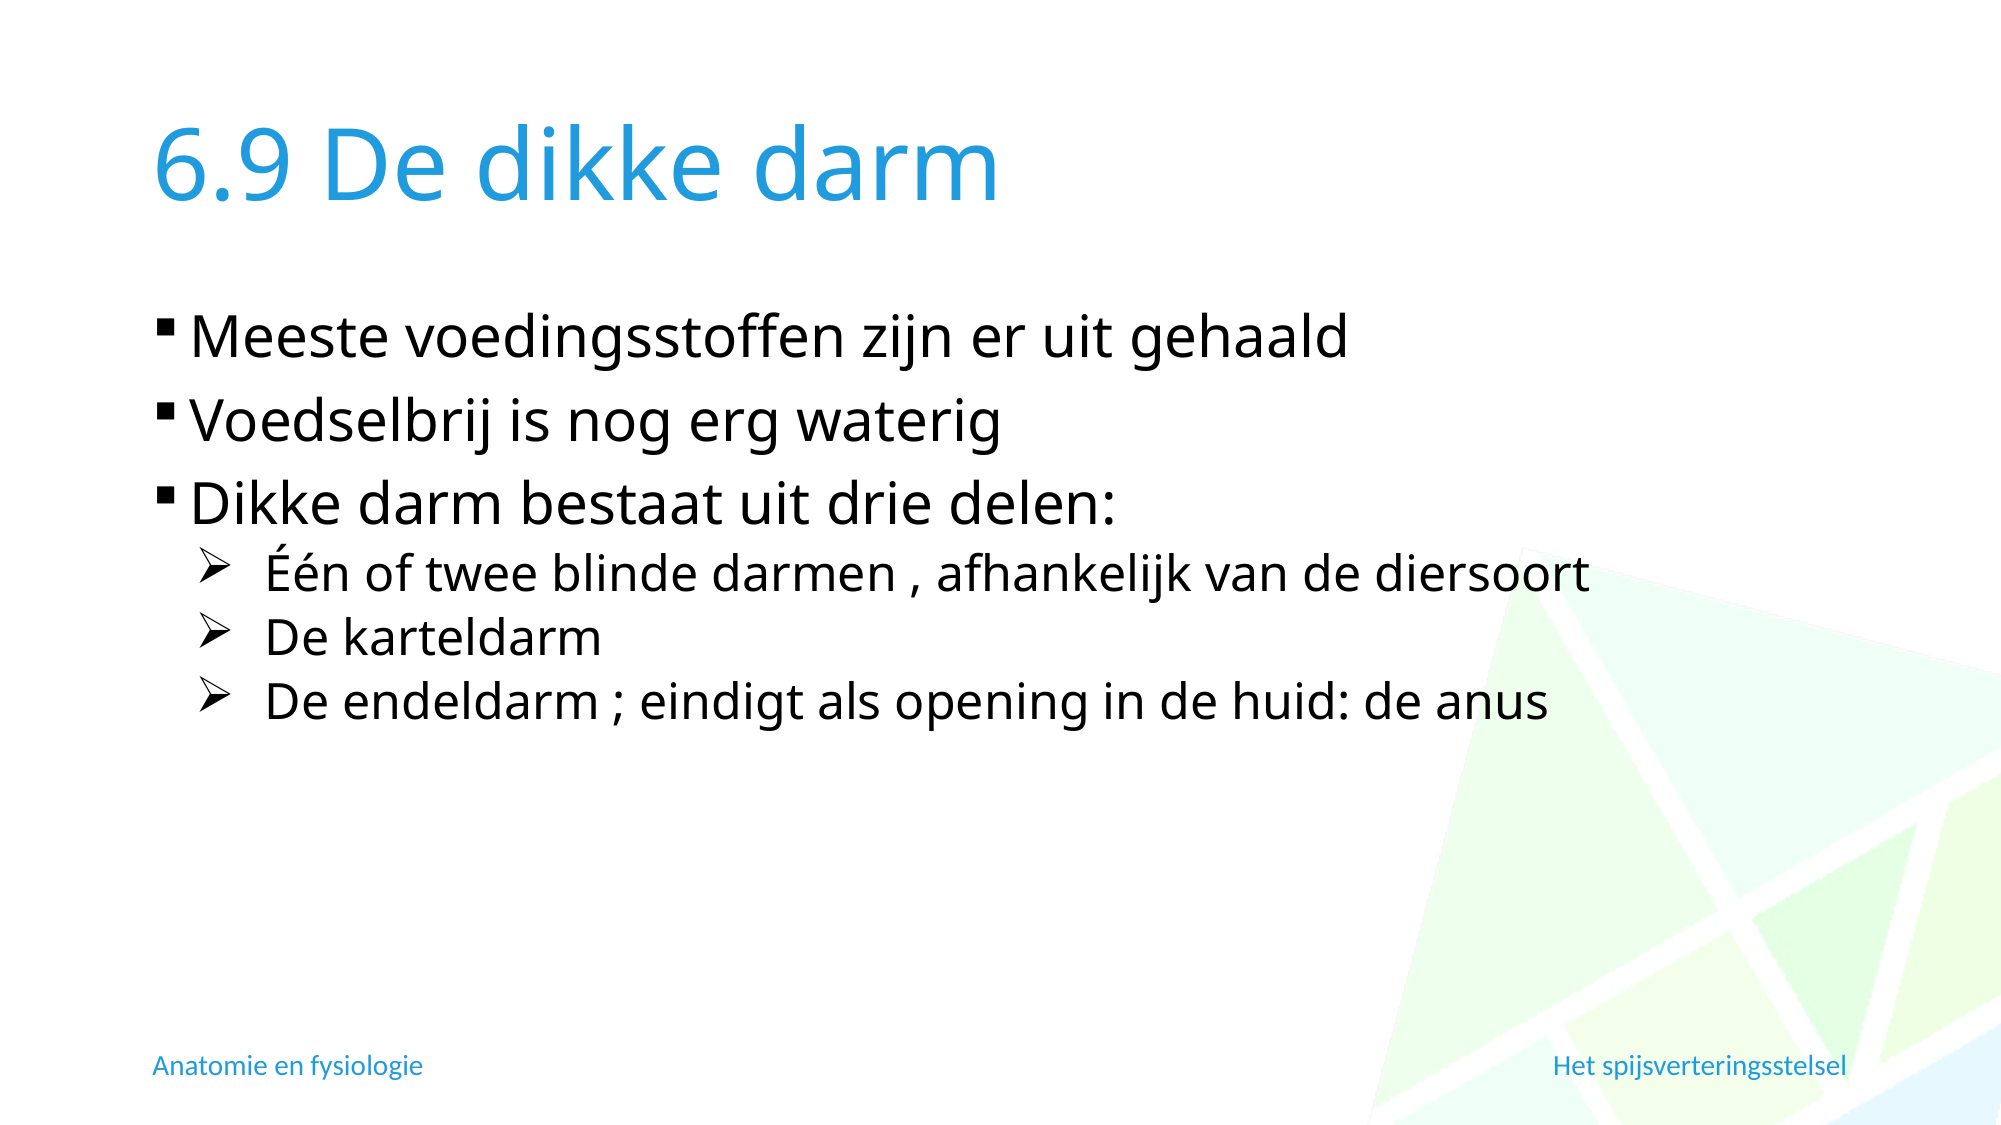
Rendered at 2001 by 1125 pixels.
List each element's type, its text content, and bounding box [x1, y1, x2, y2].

list Anatomie en fysiologie [137, 1042, 588, 1103]
list Meeste voedingsstoffen zijn er uit gehaald Voedselbrij is nog erg waterig Dikke darm bestaat uit drie delen: Één of twee blinde darmen , afhankelijk van de diersoort De karteldarm De endeldarm ; eindigt als opening in de huid: de anus [137, 299, 1863, 1014]
list Het spijsverteringsstelsel [1412, 1042, 1863, 1103]
title 6.9 De dikke darm [137, 59, 1863, 278]
